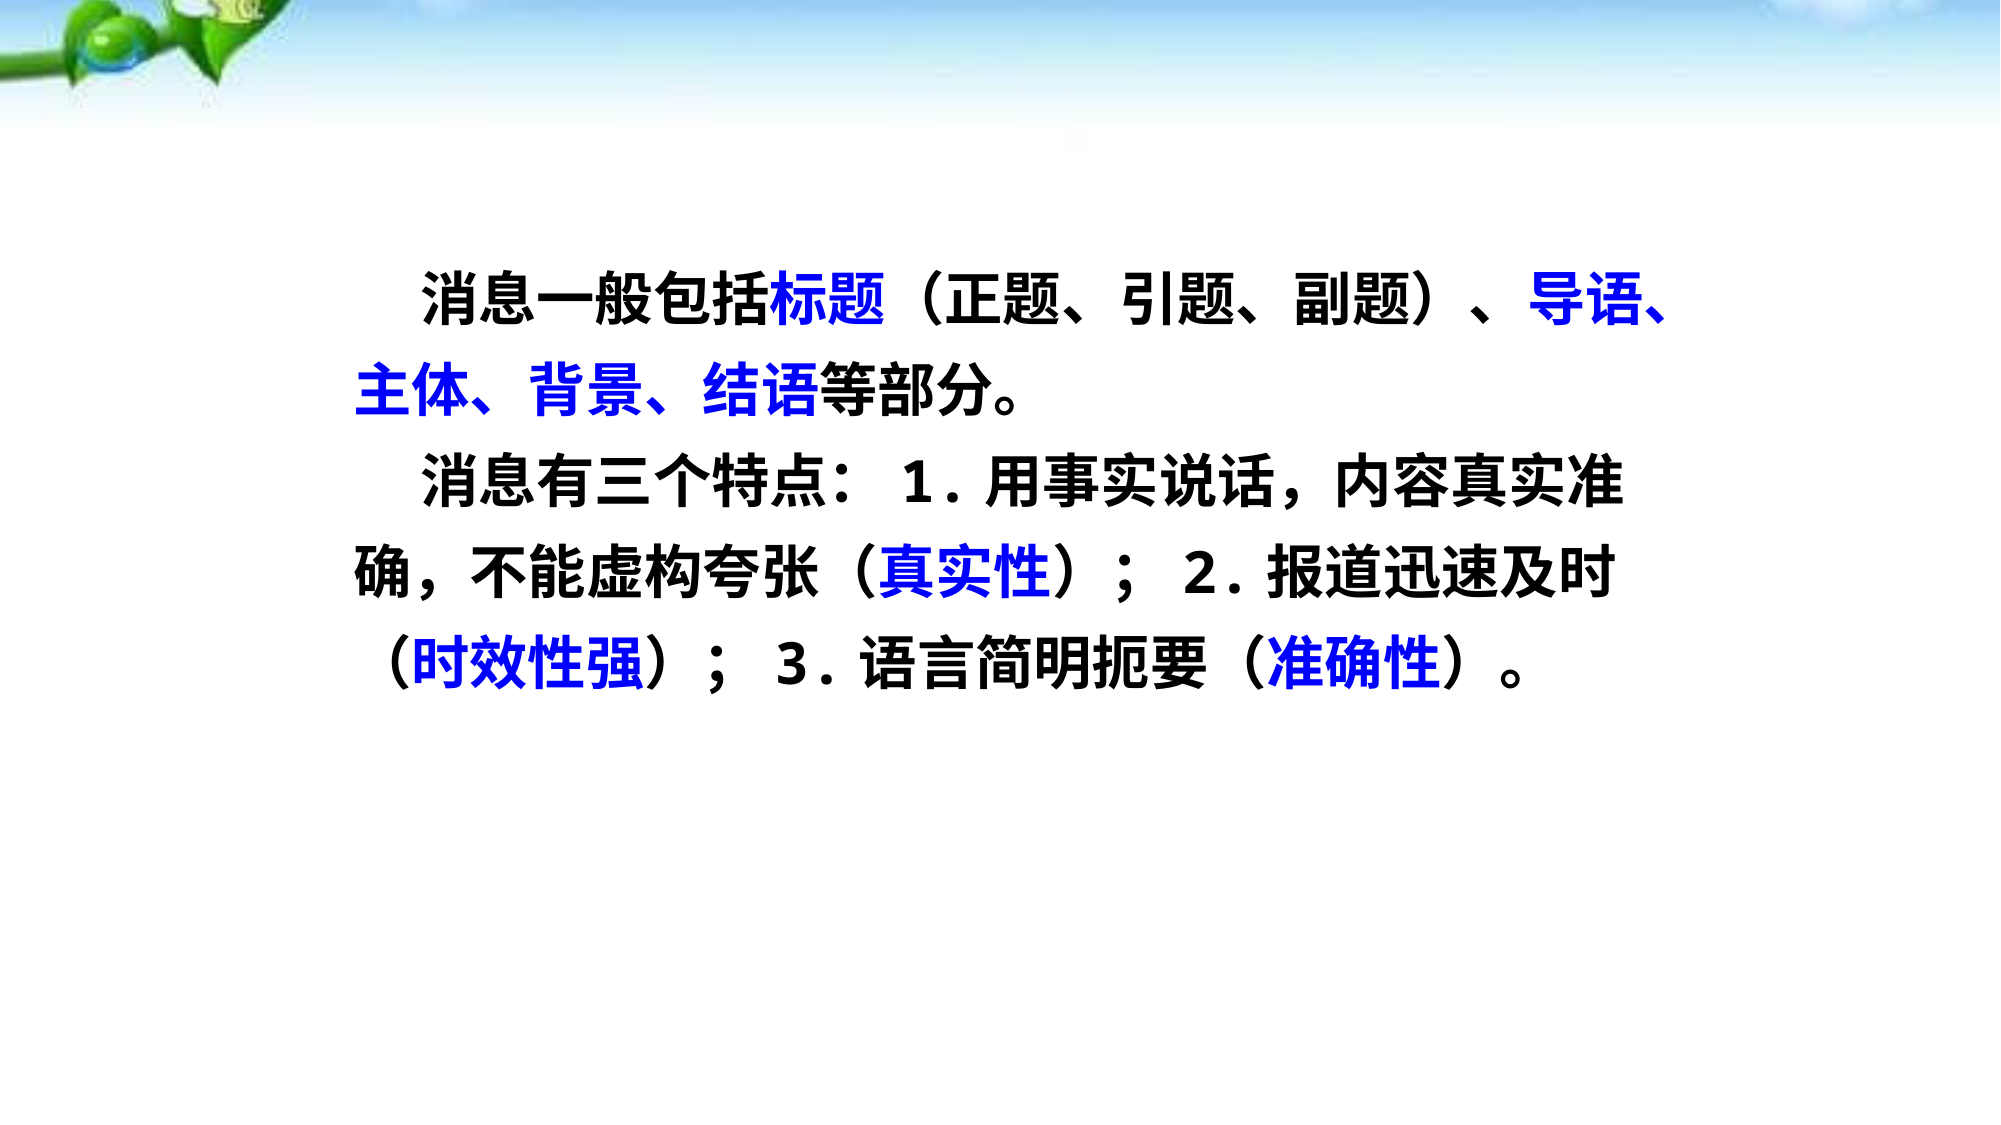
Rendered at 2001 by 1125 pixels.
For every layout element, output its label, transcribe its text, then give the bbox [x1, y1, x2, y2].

picture [0, 0, 2001, 1125]
text_box 消息一般包括标题（正题、引题、副题）、导语、主体、背景、结语等部分。 消息有三个特点：1.用事实说话，内容真实准确，不能虚构夸张（真实性）；2.报道迅速及时（时效性强）；3.语言简明扼要（准确性）。 [338, 233, 1680, 704]
